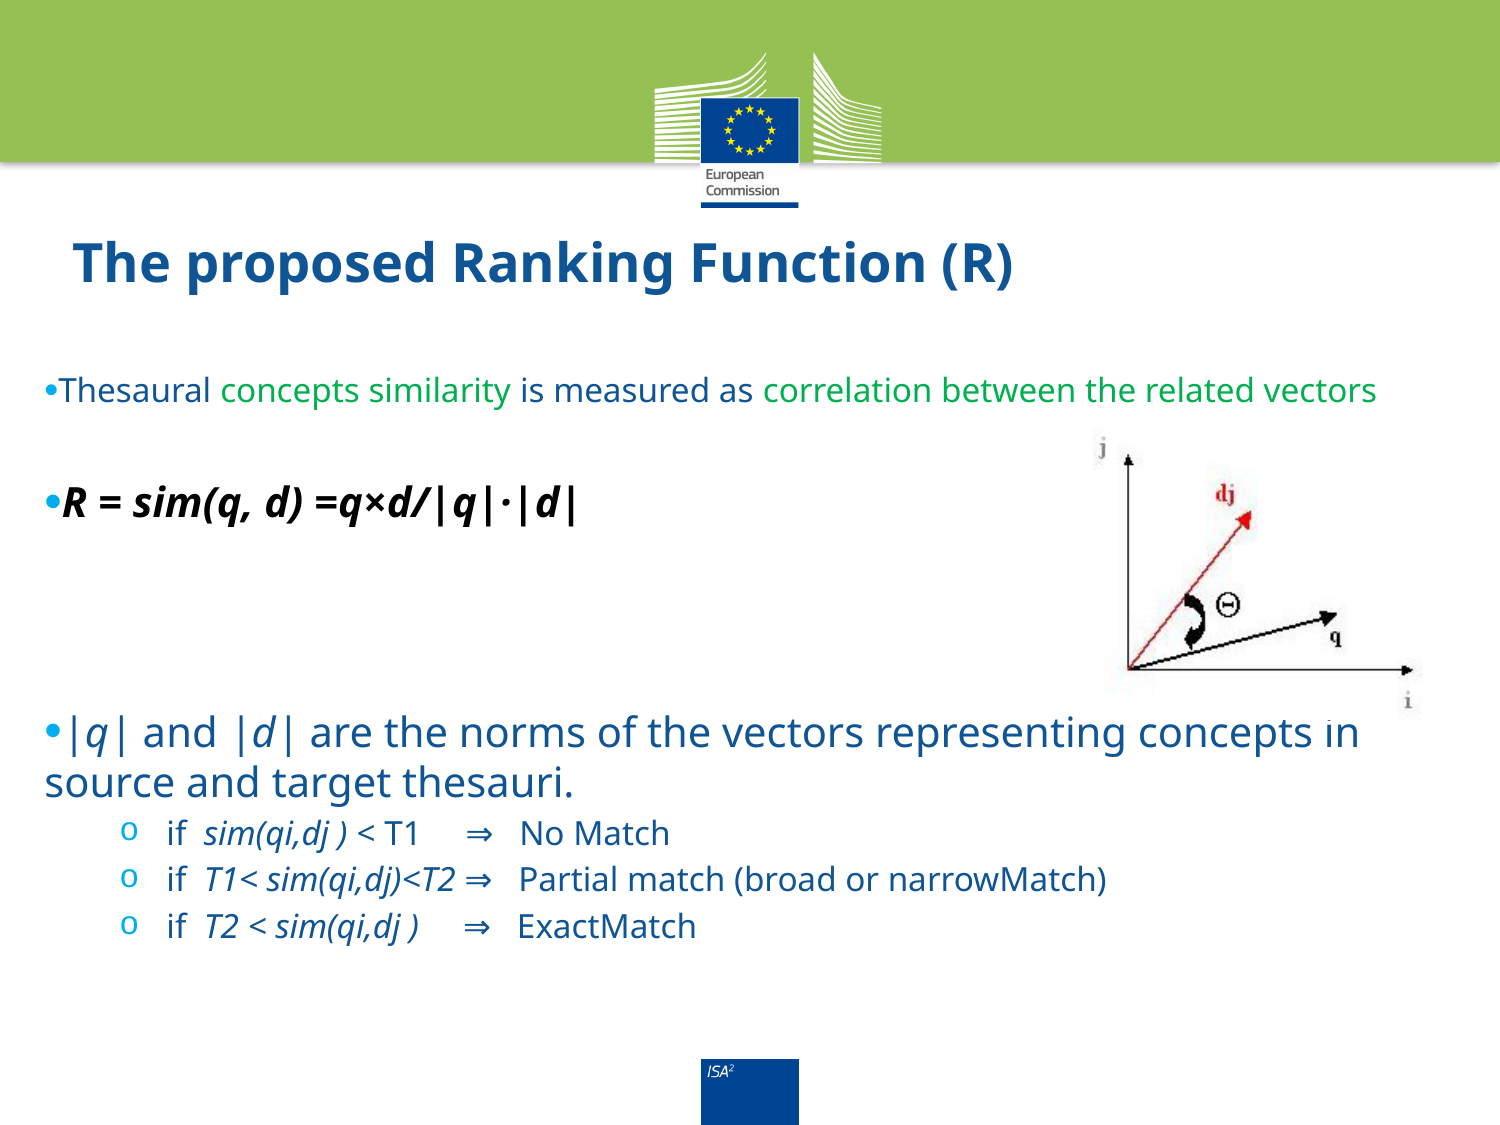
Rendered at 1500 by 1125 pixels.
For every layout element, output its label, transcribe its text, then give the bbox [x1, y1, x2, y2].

picture [607, 7, 892, 184]
list Thesaural concepts similarity is measured as correlation between the related vectors R = sim(q, d) =q×d/|q|·|d| |q| and |d| are the norms of the vectors representing concepts in source and target thesauri. if sim(qi,dj ) < T1 ⇒ No Match if T1< sim(qi,dj)<T2 ⇒ Partial match (broad or narrowMatch) if T2 < sim(qi,dj ) ⇒ ExactMatch [29, 361, 1500, 1125]
picture [1080, 420, 1436, 720]
title The proposed Ranking Function (R) [57, 184, 1408, 339]
